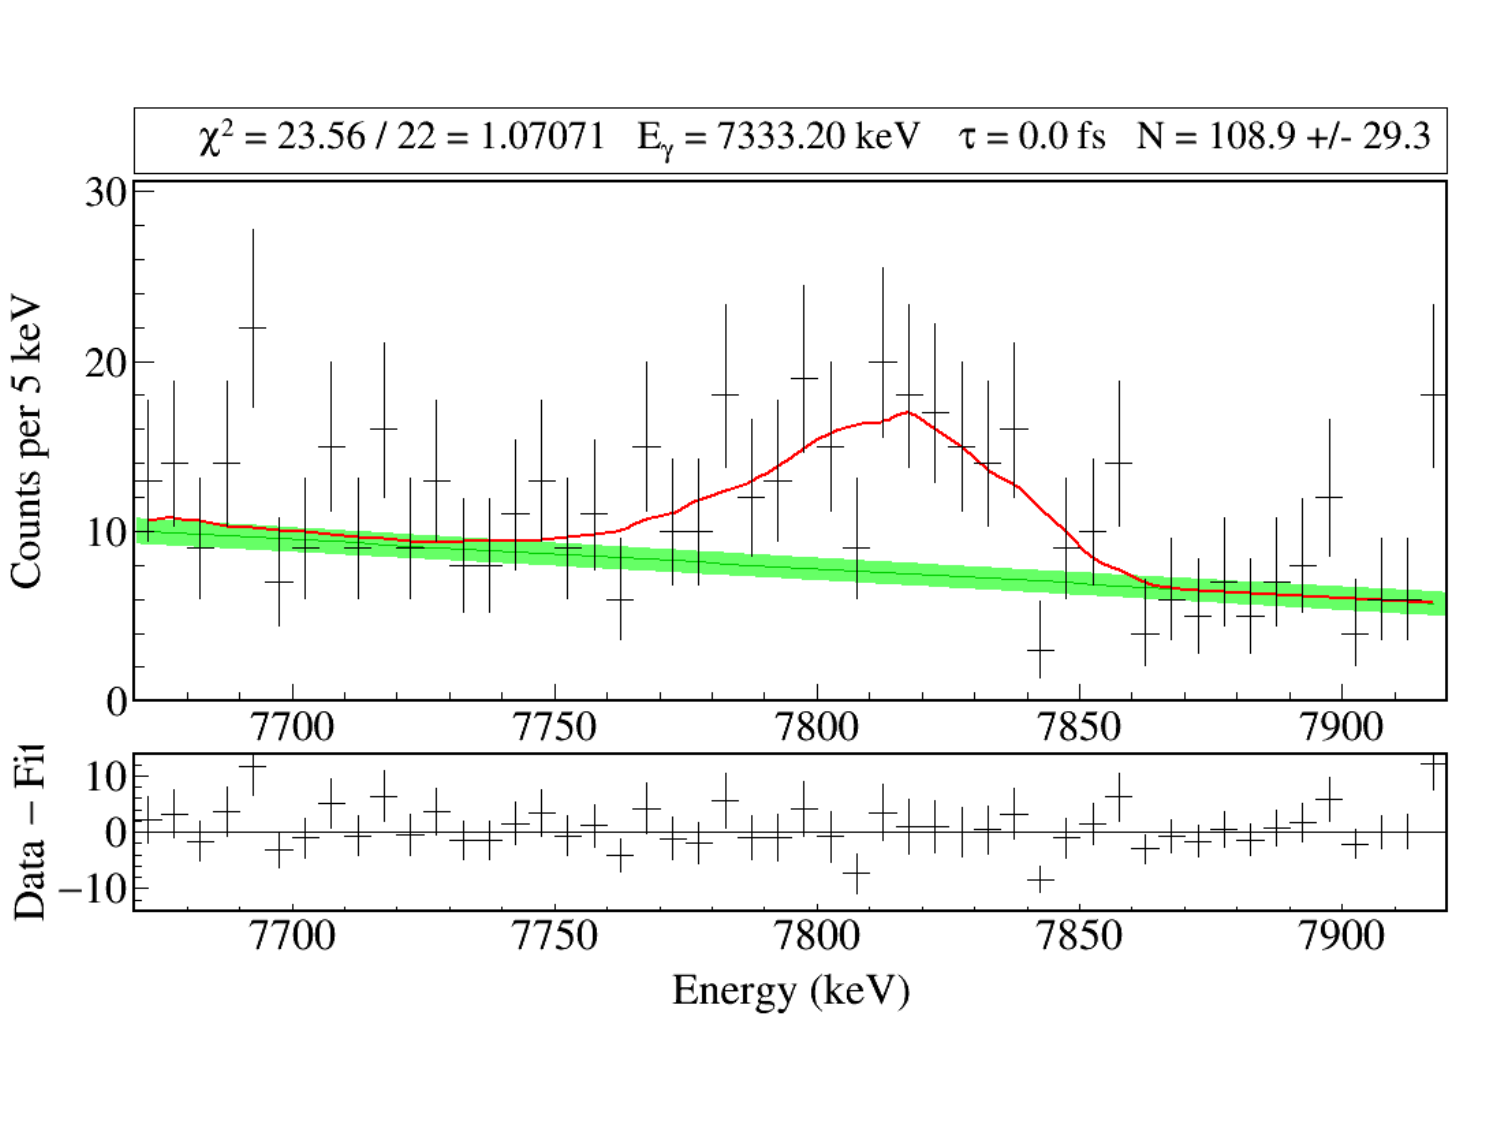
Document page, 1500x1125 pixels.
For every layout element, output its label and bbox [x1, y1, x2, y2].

picture [0, 102, 1500, 1023]
